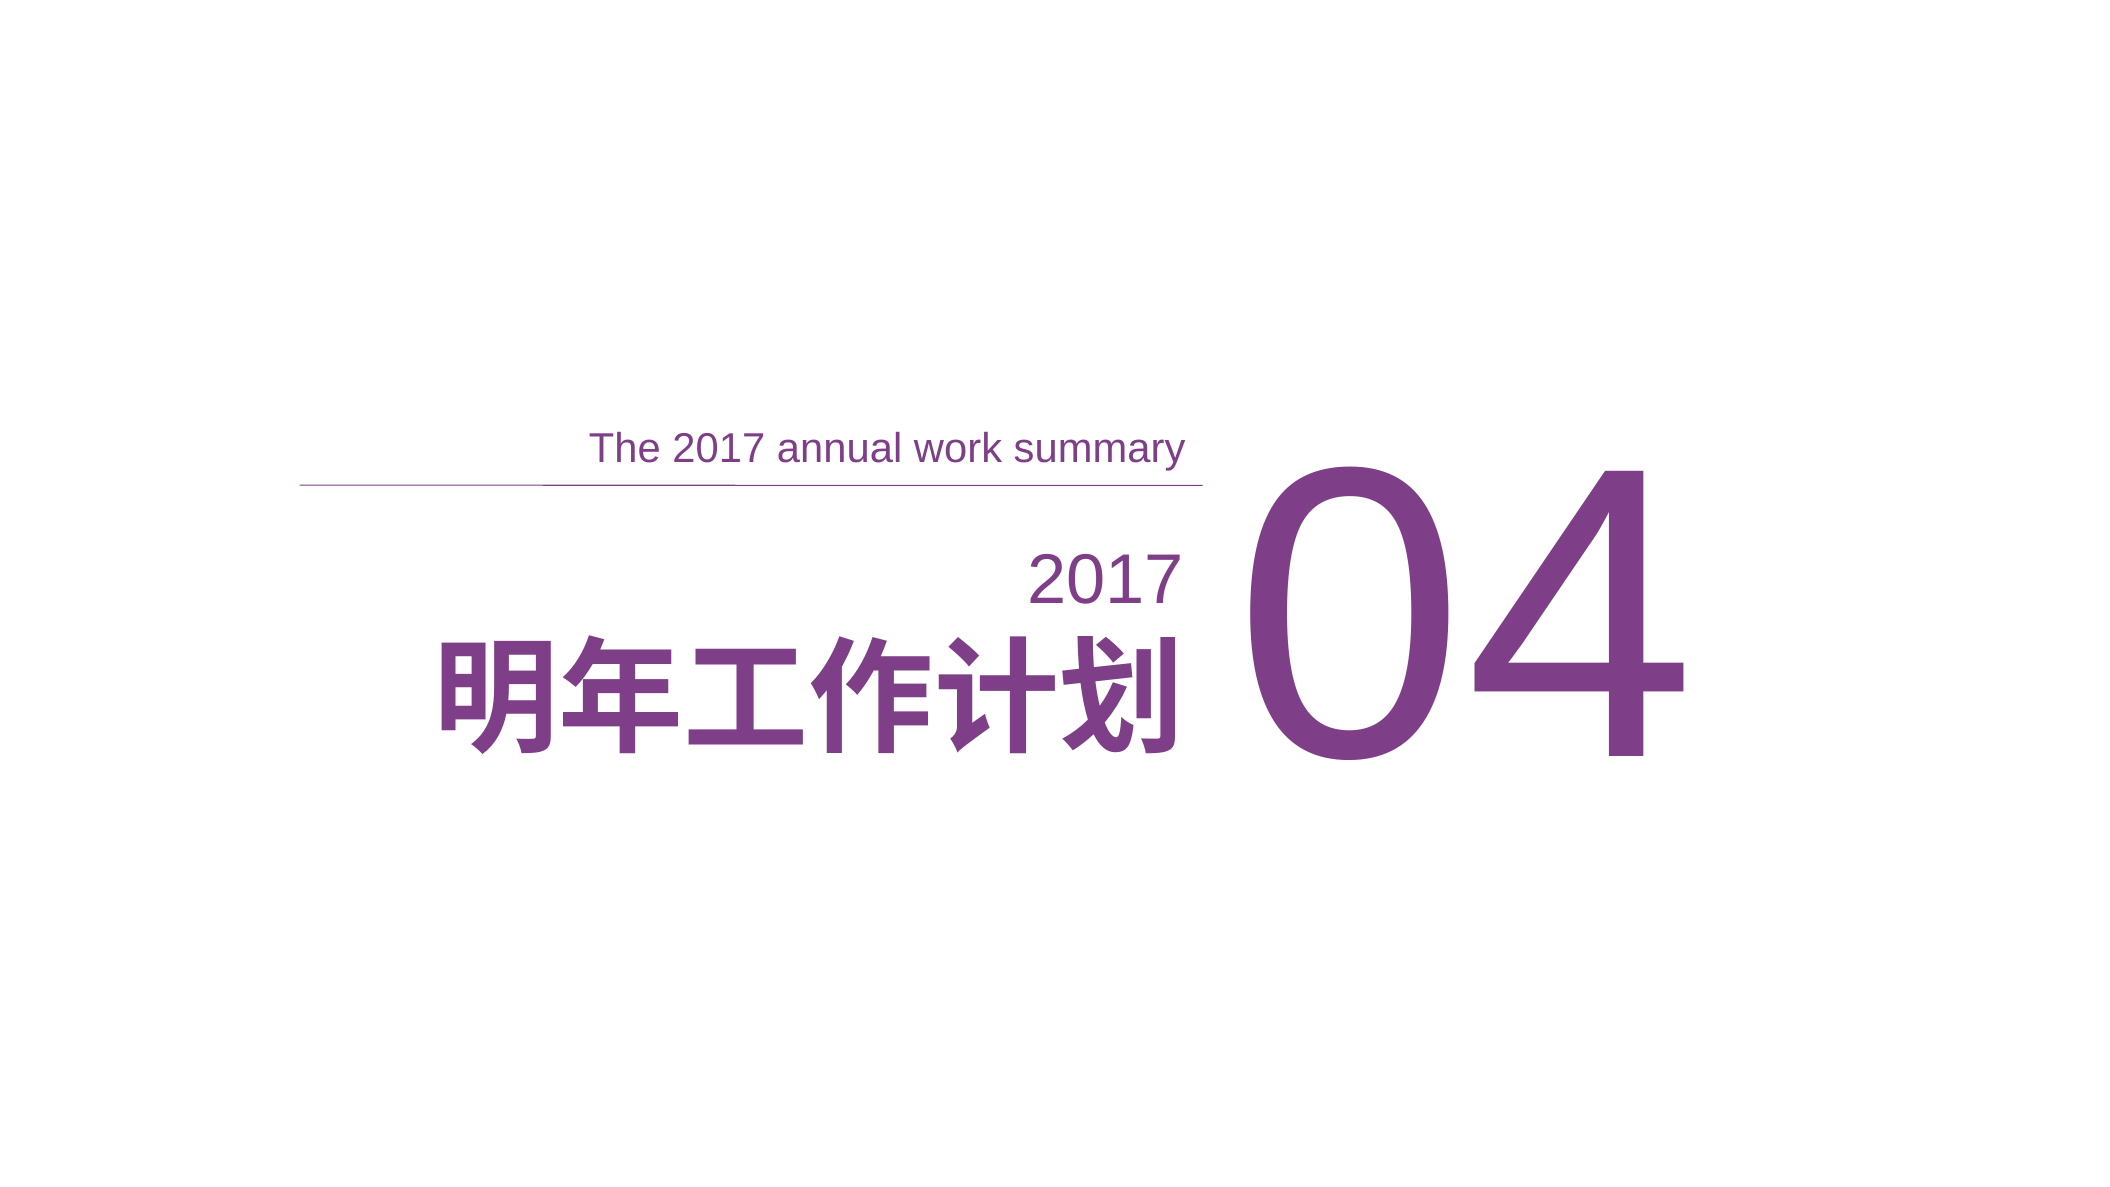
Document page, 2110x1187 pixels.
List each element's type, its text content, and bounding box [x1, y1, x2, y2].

text_box The 2017 annual work summary [573, 413, 1201, 479]
text_box 04 [1220, 334, 1711, 847]
text_box 2017 明年工作计划 [418, 525, 1199, 775]
